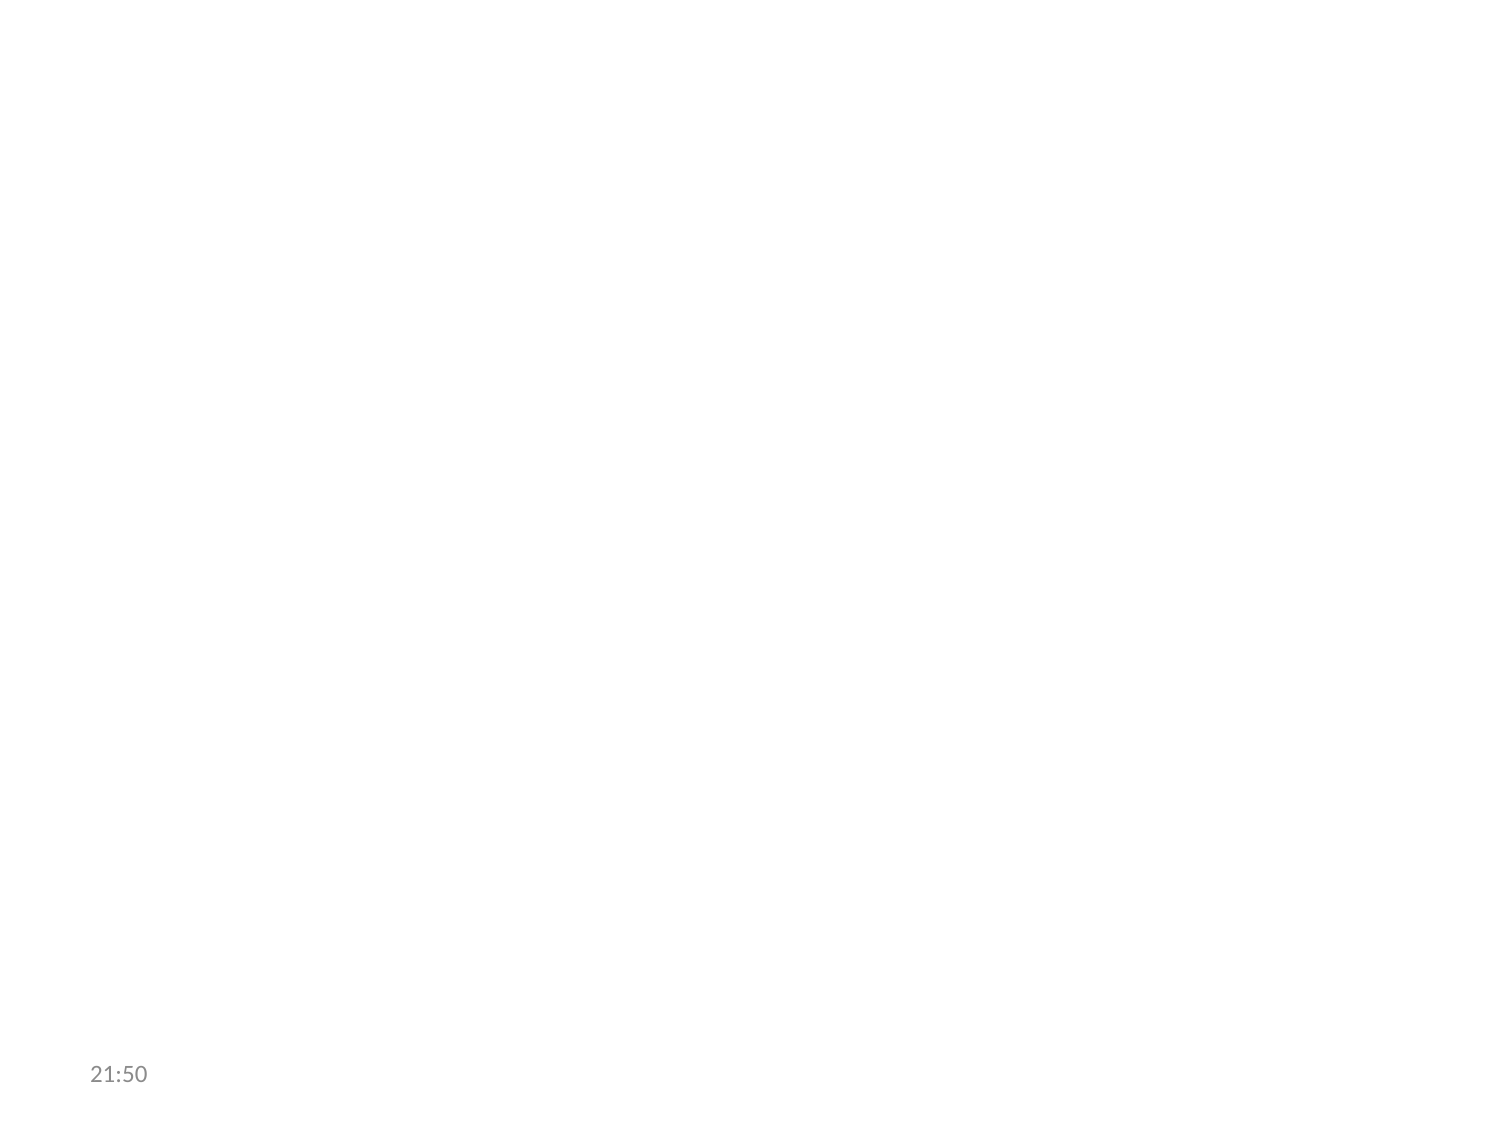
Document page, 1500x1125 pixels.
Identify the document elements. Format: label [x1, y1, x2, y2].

slide_number [75, 1042, 425, 1103]
